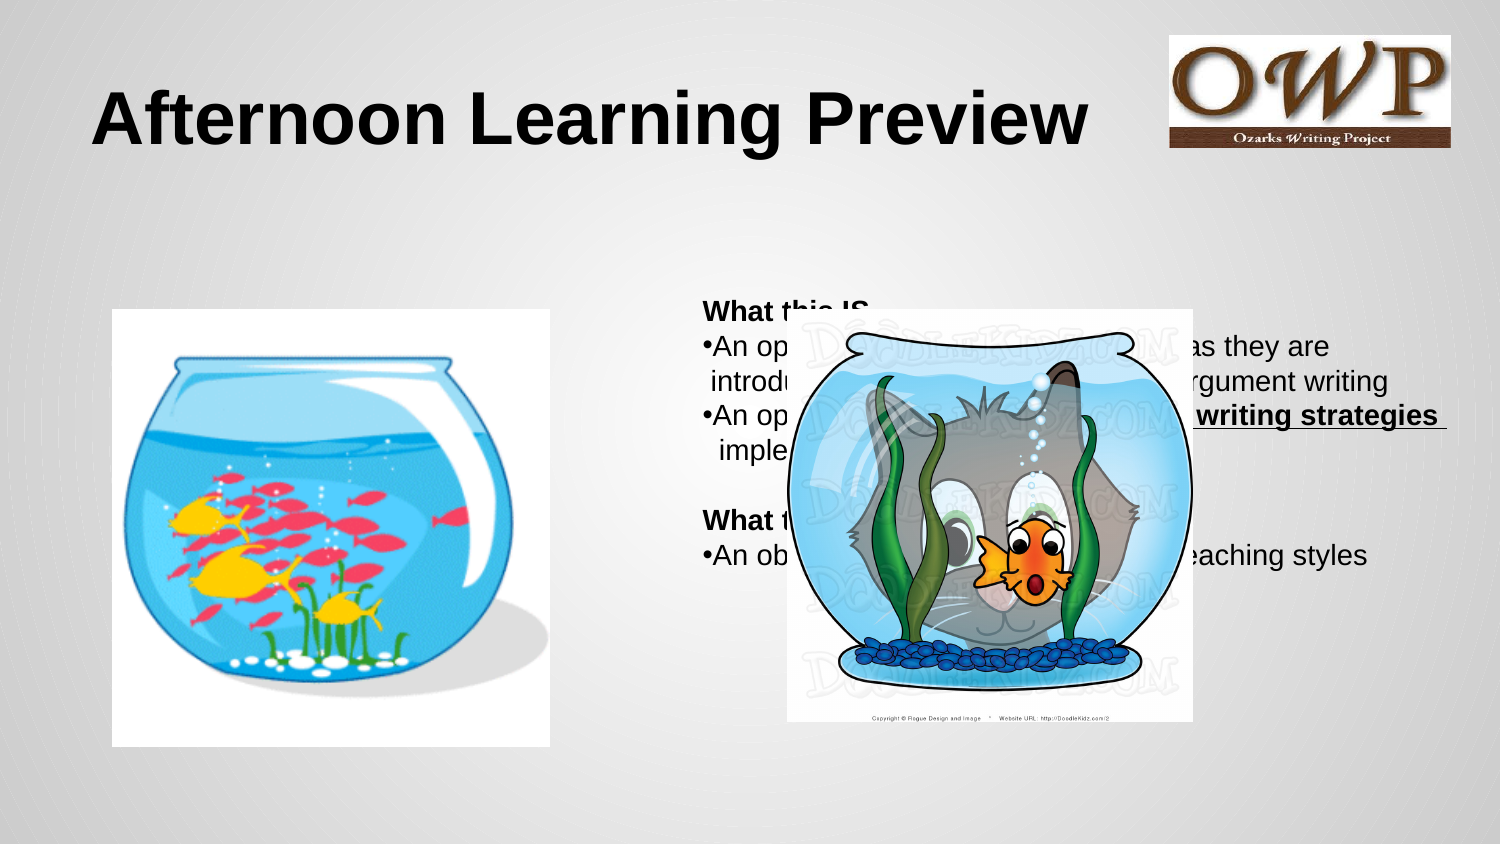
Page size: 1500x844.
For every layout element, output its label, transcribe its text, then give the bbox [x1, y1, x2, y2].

picture [1169, 35, 1451, 148]
picture [112, 309, 551, 748]
text_box What this IS. . . An opportunity to observe students as they are introduced to a mini unit in informal argument writing An opportunity to observe argument writing strategies implemented in a classroom What this IS NOT. . . An observation of mentor teachers’ teaching styles [687, 284, 1464, 653]
title Afternoon Learning Preview [75, 33, 1425, 175]
picture [787, 309, 1193, 723]
